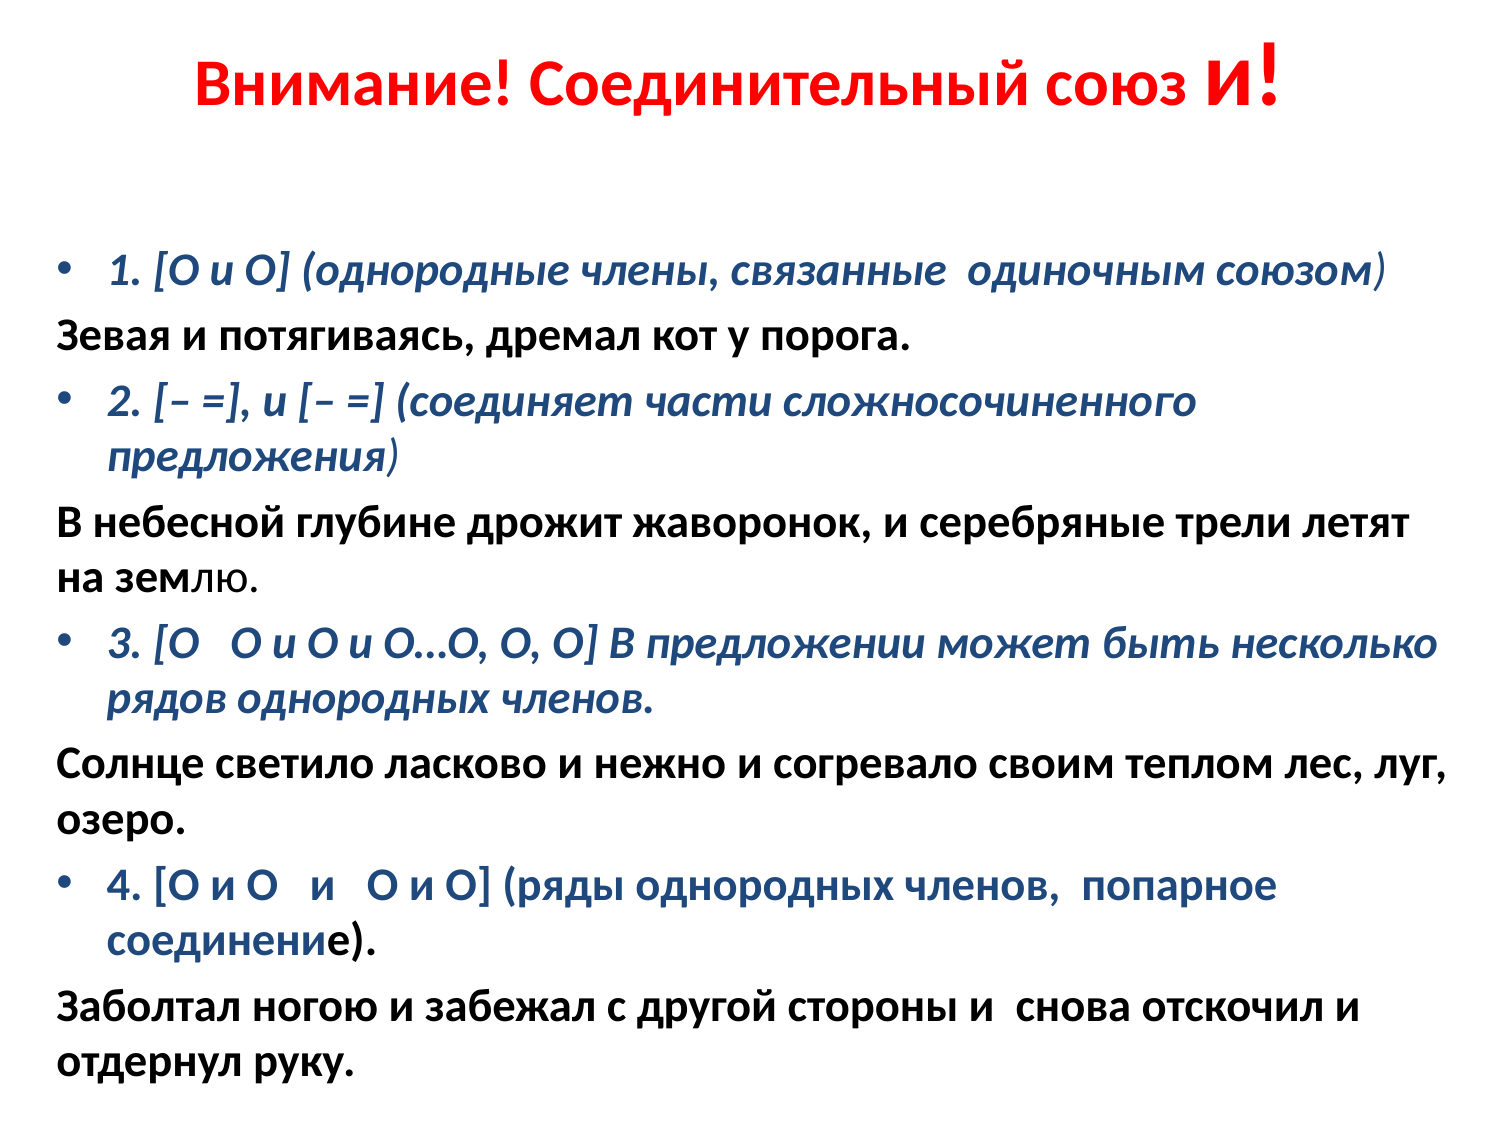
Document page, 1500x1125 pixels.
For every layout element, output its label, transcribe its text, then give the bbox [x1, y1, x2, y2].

title Внимание! Соединительный союз и! [29, 0, 1471, 138]
list 1. [O и О] (однородные члены, связанные одиночным союзом) Зевая и потягиваясь, дремал кот у порога. 2. [– =], и [– =] (соединяет части сложносочиненного предложения) В небесной глубине дрожит жаворонок, и серебряные трели летят на землю. 3. [O O и О и О…О, О, О] В предложении может быть несколько рядов однородных членов. Солнце светило ласково и нежно и согревало своим теплом лес, луг, озеро. 4. [O и О и О и О] (ряды однородных членов, попарное соединение). Заболтал ногою и забежал с другой стороны и снова отскочил и отдернул руку. [41, 125, 1471, 1094]
